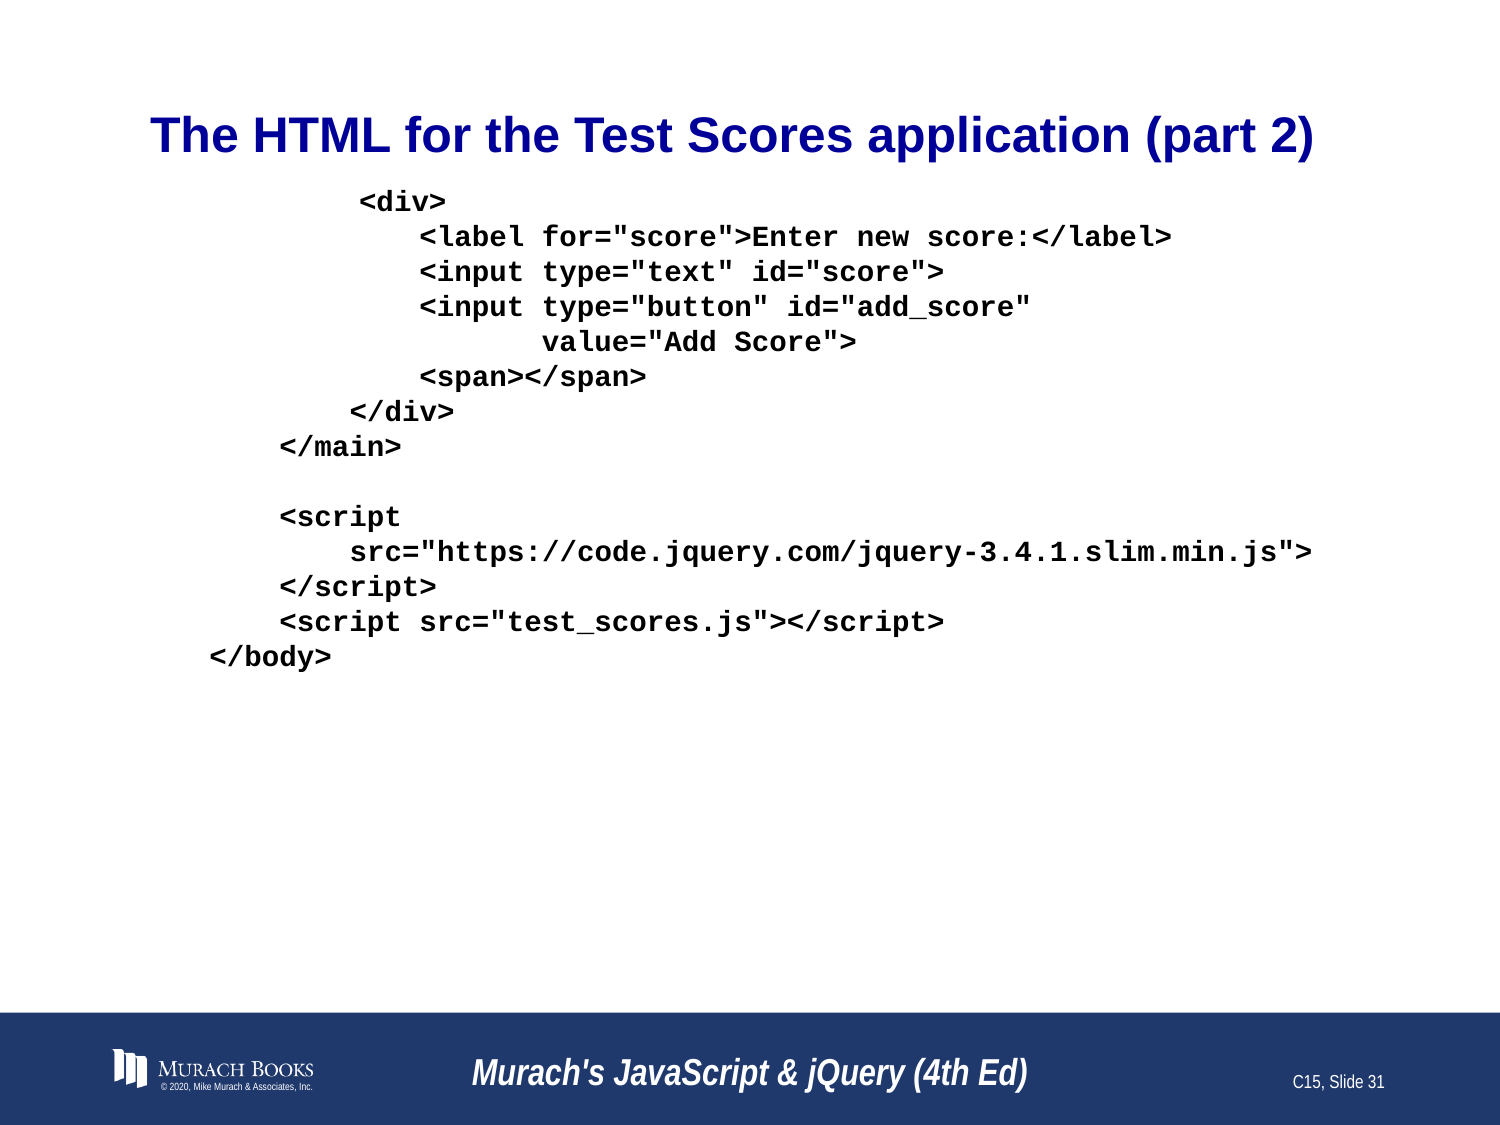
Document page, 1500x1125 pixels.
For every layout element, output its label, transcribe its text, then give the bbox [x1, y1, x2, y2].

slide_number C15, Slide 31 [1087, 1025, 1400, 1100]
list <div> <label for="score">Enter new score:</label> <input type="text" id="score"> <input type="button" id="add_score" value="Add Score"> <span></span> </div> </main> <script src="https://code.jquery.com/jquery-3.4.1.slim.min.js"> </script> <script src="test_scores.js"></script> </body> [137, 174, 1350, 975]
title The HTML for the Test Scores application (part 2) [150, 102, 1350, 164]
slide_number Murach's JavaScript & jQuery (4th Ed) [463, 1025, 1050, 1100]
footer © 2020, Mike Murach & Associates, Inc. [12, 1025, 463, 1100]
